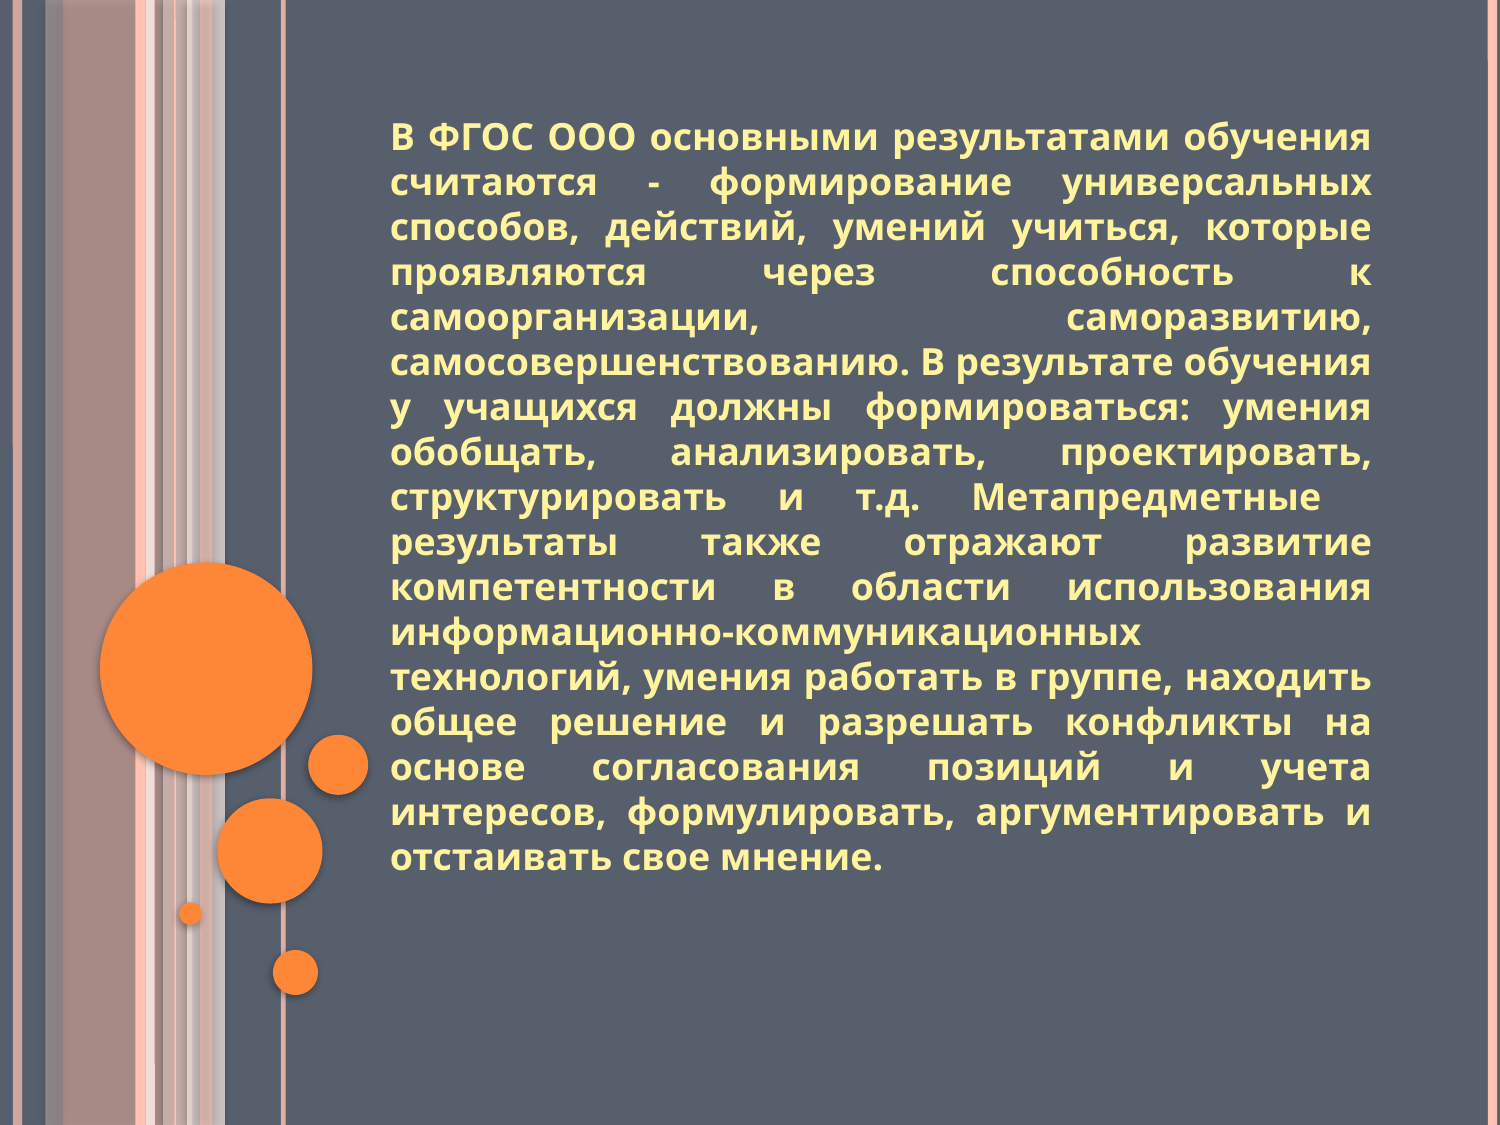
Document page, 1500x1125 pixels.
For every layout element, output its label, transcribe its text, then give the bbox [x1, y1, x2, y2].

list В ФГОС ООО основными результатами обучения считаются - формирование универсальных способов, действий, умений учиться, которые проявляются через способность к самоорганизации, саморазвитию, самосовершенствованию. В результате обучения у учащихся должны формироваться: умения обобщать, анализировать, проектировать, структурировать и т.д. Метапредметные результаты также отражают развитие компетентности в области использования информационно-коммуникационных технологий, умения работать в группе, находить общее решение и разрешать конфликты на основе согласования позиций и учета интересов, формулировать, аргументировать и отстаивать свое мнение. [375, 105, 1388, 1047]
